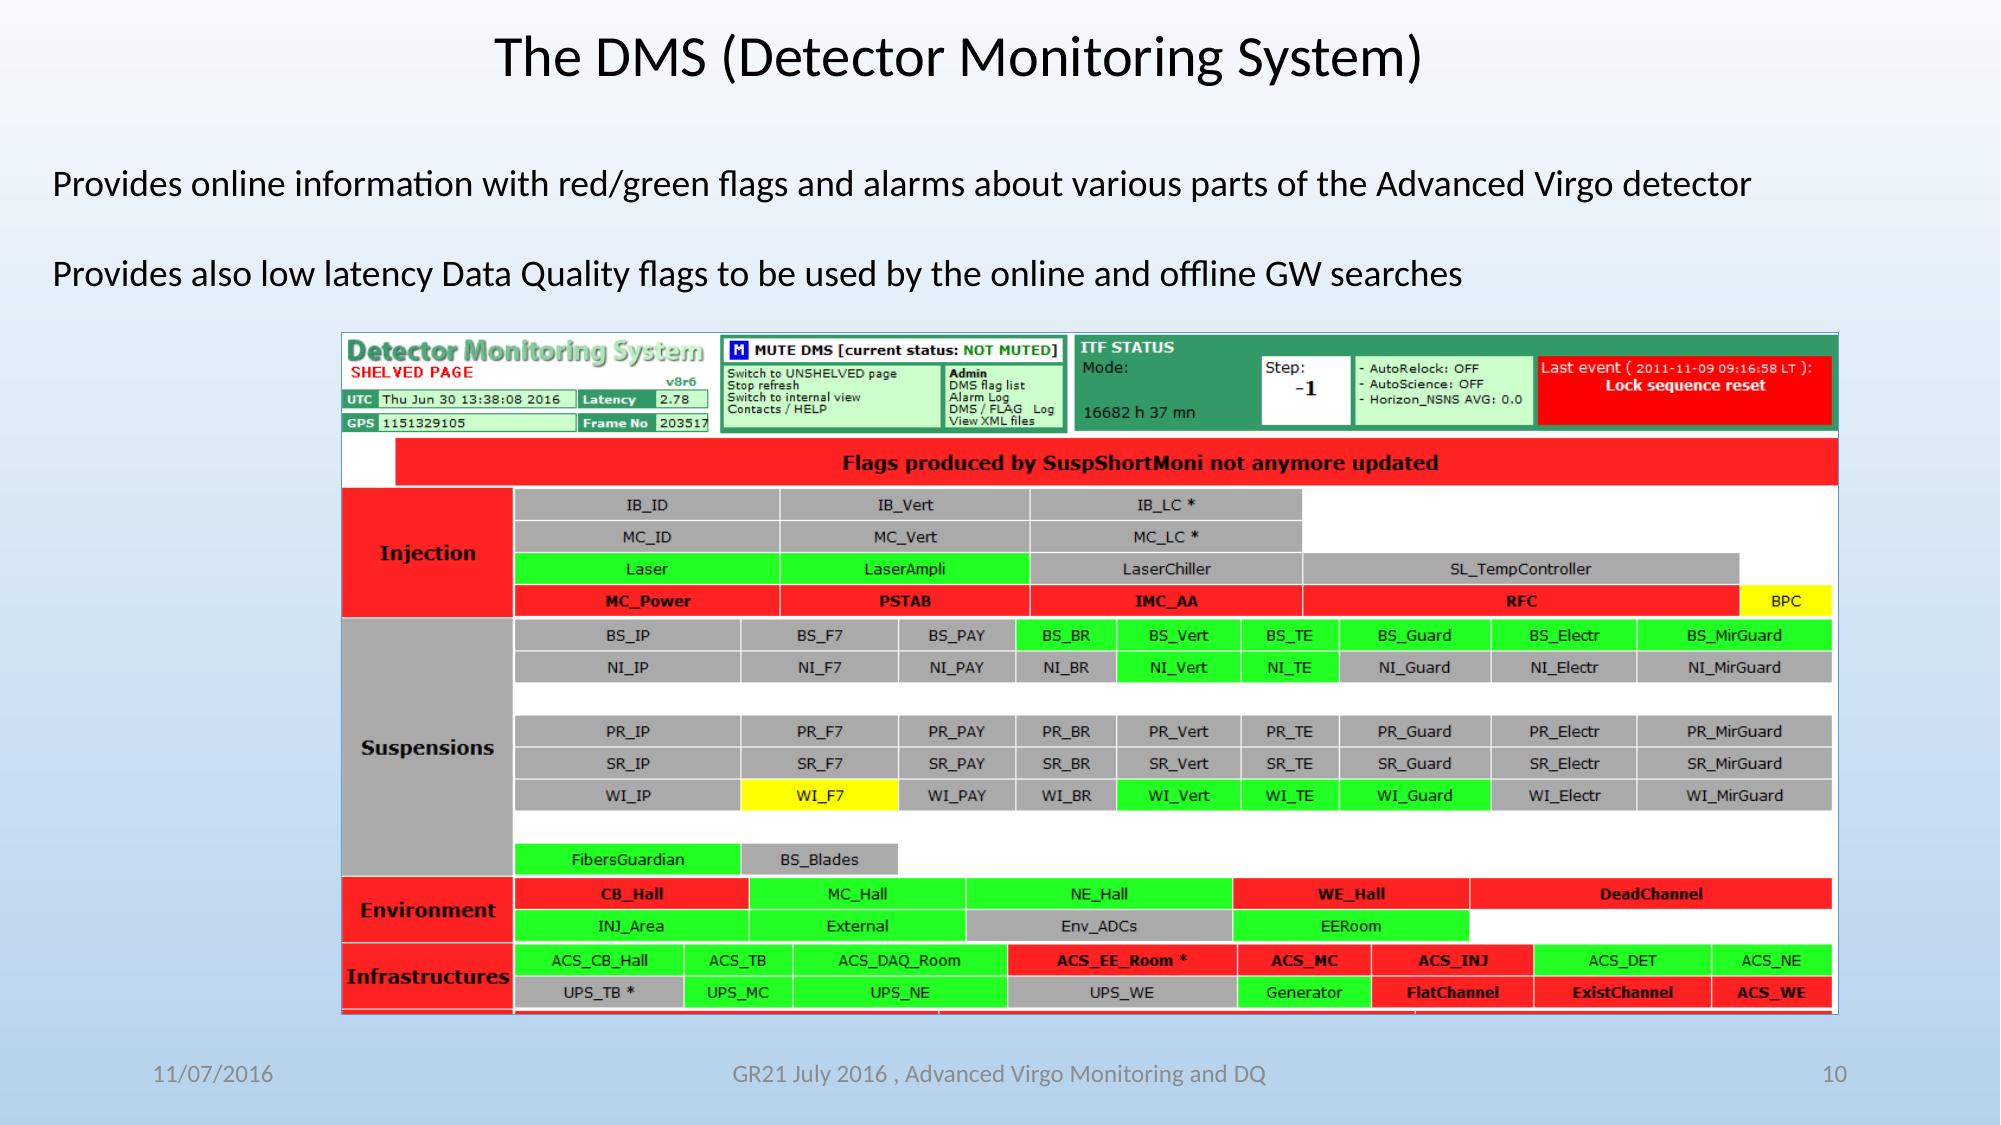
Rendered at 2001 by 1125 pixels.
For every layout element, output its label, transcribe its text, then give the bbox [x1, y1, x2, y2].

picture [340, 331, 1839, 1015]
text_box Provides online information with red/green flags and alarms about various parts of the Advanced Virgo detector Provides also low latency Data Quality flags to be used by the online and offline GW searches [38, 152, 1835, 302]
slide_number 10 [1412, 1042, 1863, 1103]
footer GR21 July 2016 , Advanced Virgo Monitoring and DQ [662, 1042, 1338, 1103]
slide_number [137, 1042, 588, 1103]
text_box The DMS (Detector Monitoring System) [340, 11, 1578, 96]
